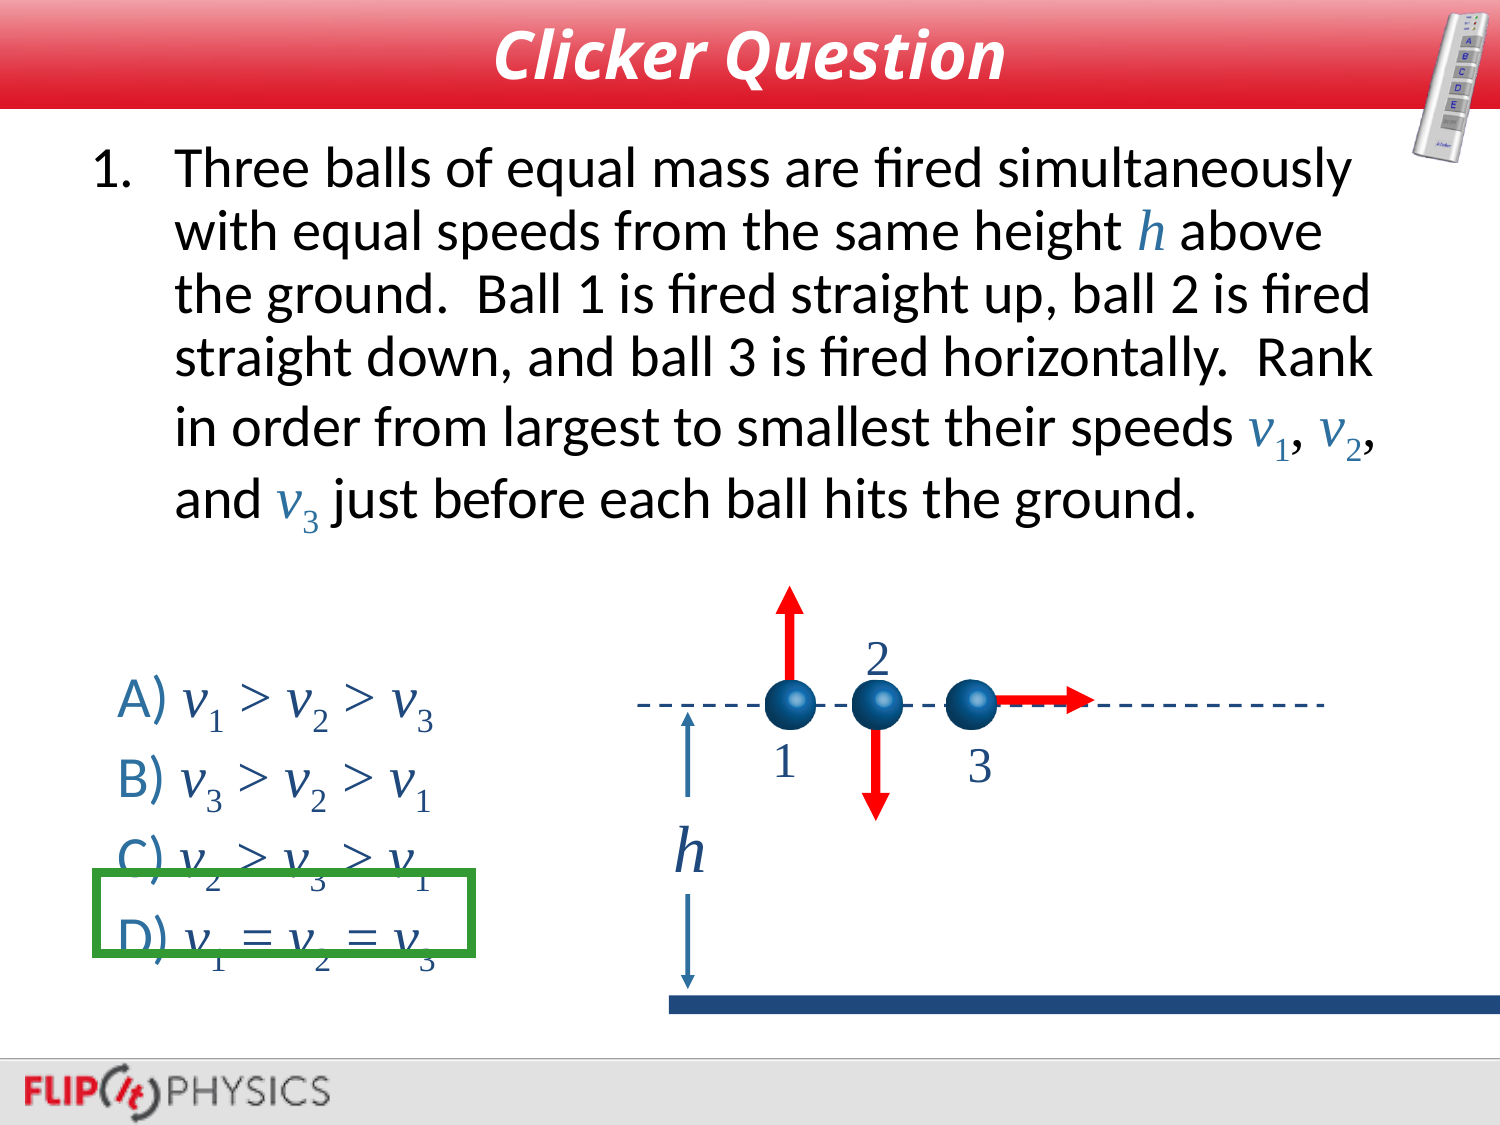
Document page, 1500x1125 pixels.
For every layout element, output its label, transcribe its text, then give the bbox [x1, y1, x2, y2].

picture [0, 1058, 1500, 1125]
title Clicker Question [75, 15, 1425, 91]
list Three balls of equal mass are fired simultaneously with equal speeds from the same height h above the ground. Ball 1 is fired straight up, ball 2 is fired straight down, and ball 3 is fired horizontally. Rank in order from largest to smallest their speeds v1, v2, and v3 just before each ball hits the ground. [75, 130, 1425, 873]
picture [851, 679, 903, 731]
picture [945, 679, 997, 731]
text_box [96, 872, 472, 954]
picture [0, 0, 1500, 163]
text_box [637, 585, 1500, 1015]
picture [764, 679, 816, 731]
text_box A) v1 > v2 > v3 B) v3 > v2 > v1 C) v2 > v3 > v1 D) v1 = v2 = v3 [102, 652, 632, 986]
